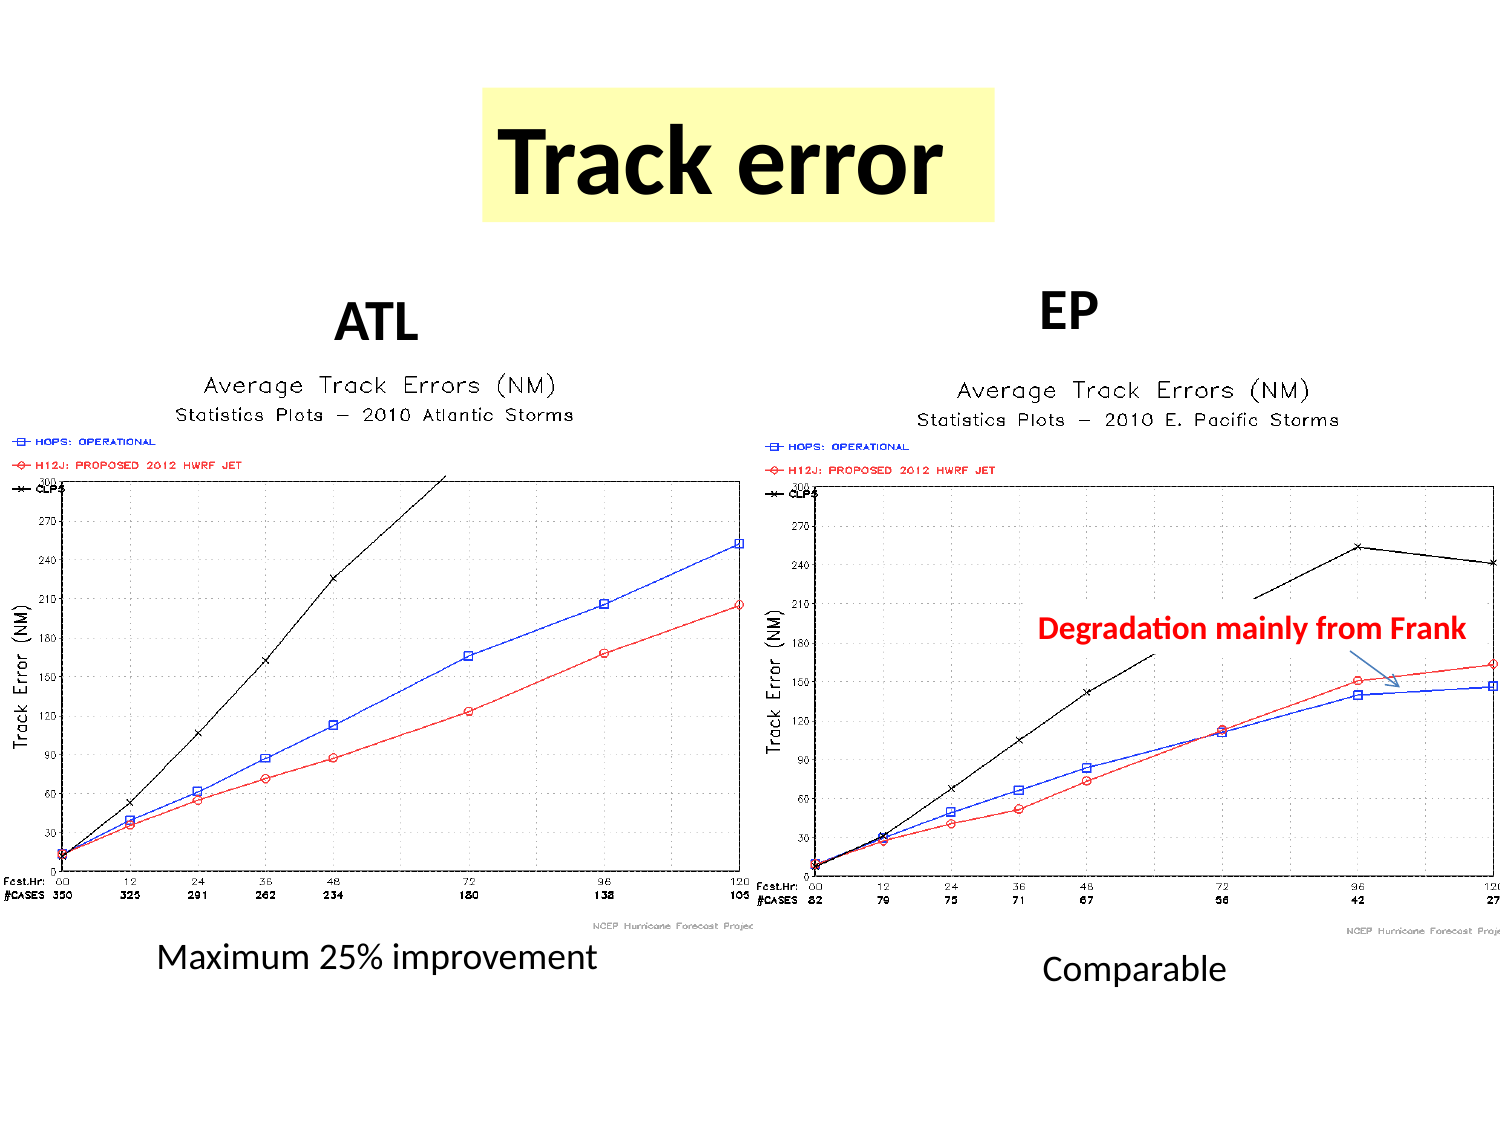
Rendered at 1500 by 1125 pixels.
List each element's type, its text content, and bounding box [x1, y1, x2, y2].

picture [0, 360, 1500, 937]
text_box Maximum 25% improvement [141, 939, 630, 985]
text_box Track error [482, 87, 995, 223]
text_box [1349, 650, 1401, 688]
text_box Comparable [1028, 945, 1272, 996]
text_box EP [1025, 264, 1150, 350]
text_box ATL [319, 275, 452, 359]
